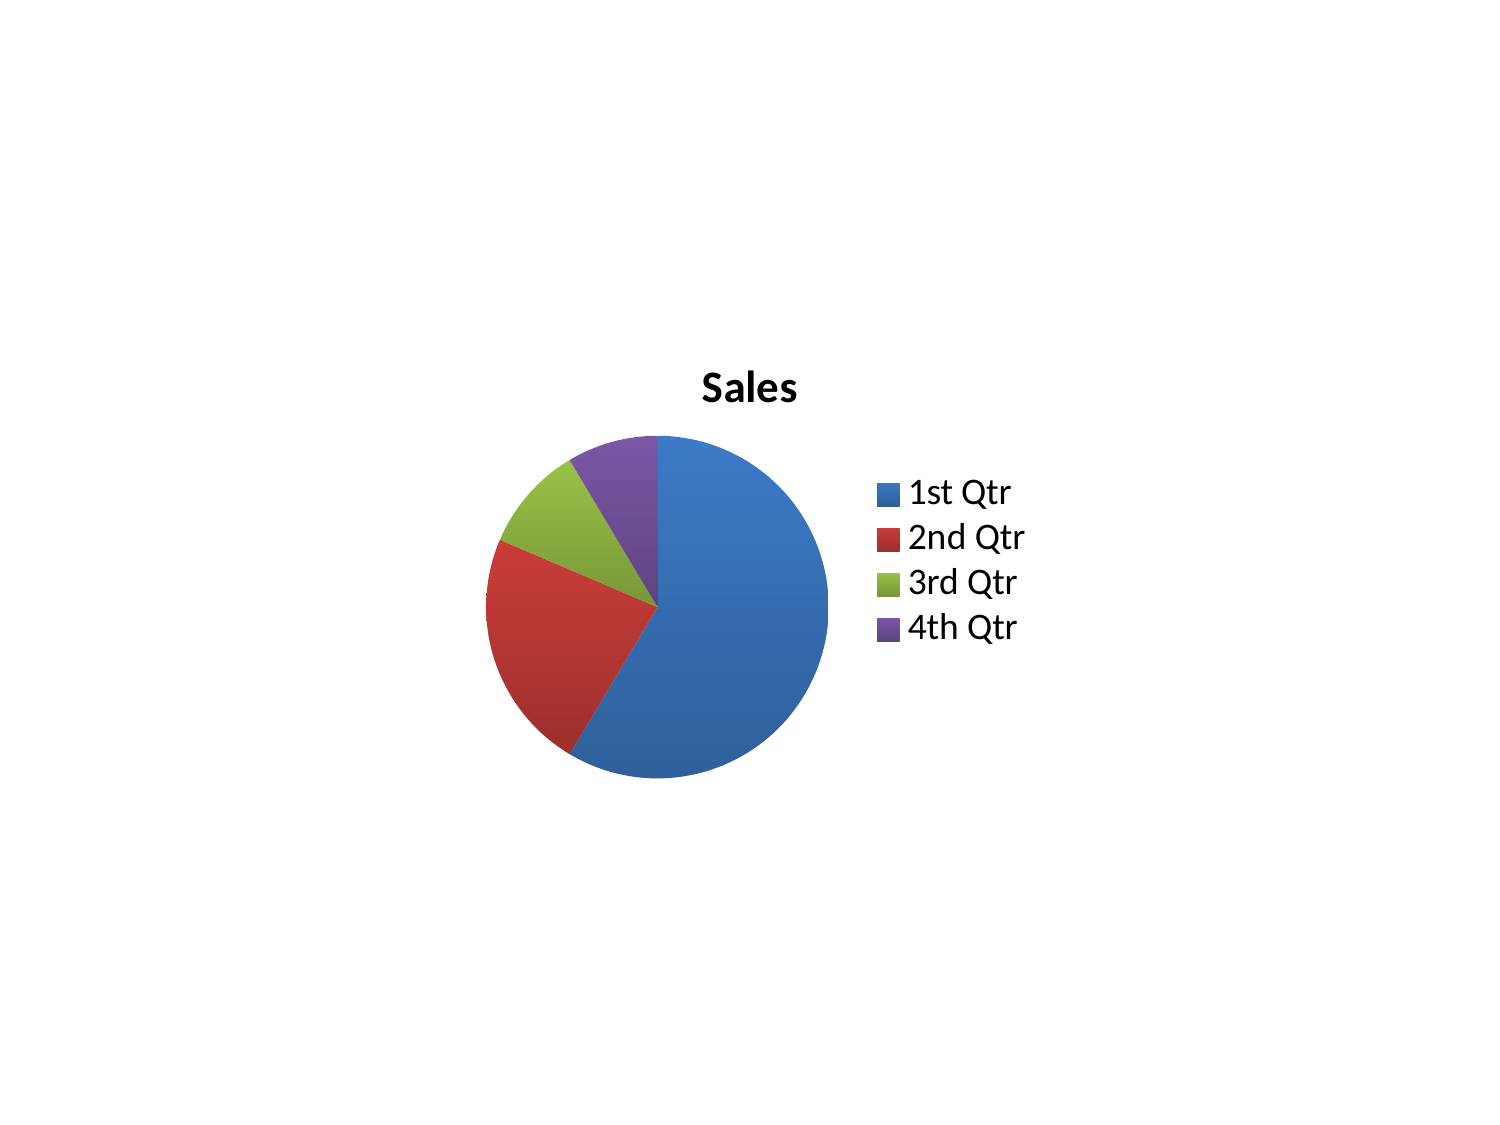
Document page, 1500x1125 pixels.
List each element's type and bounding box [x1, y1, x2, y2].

chart [449, 337, 1051, 788]
